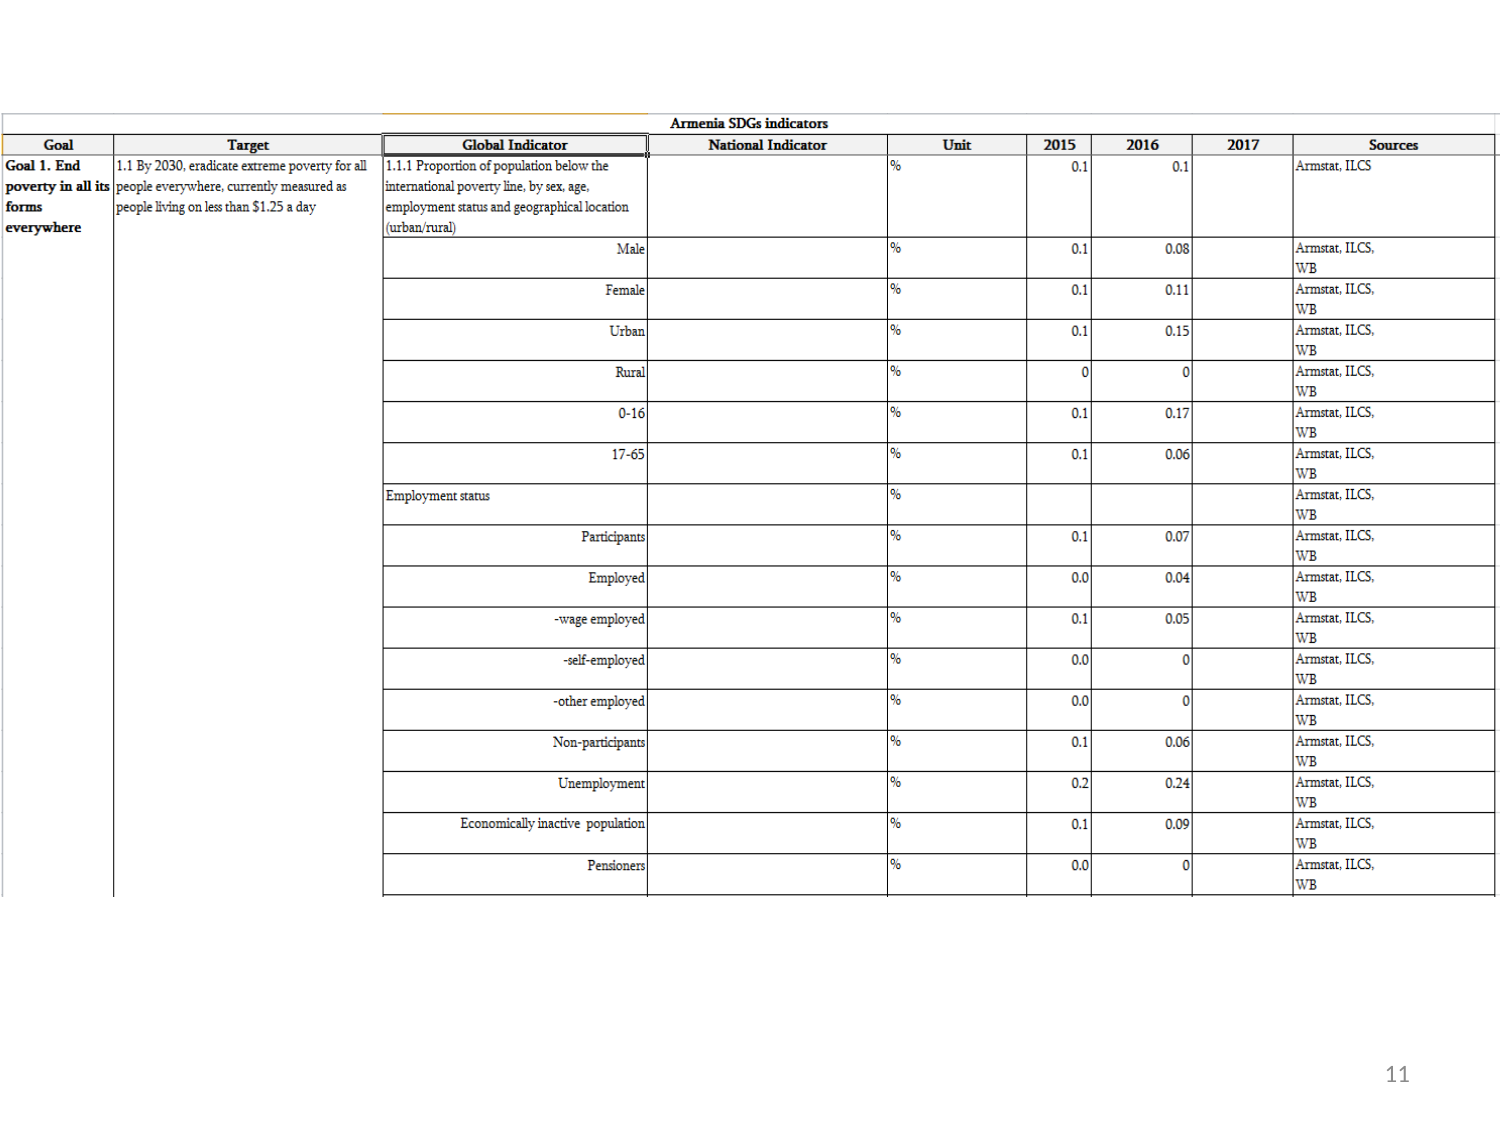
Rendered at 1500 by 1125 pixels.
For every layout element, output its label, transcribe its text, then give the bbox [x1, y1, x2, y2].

picture [1, 113, 1500, 897]
slide_number 11 [1074, 1042, 1425, 1103]
